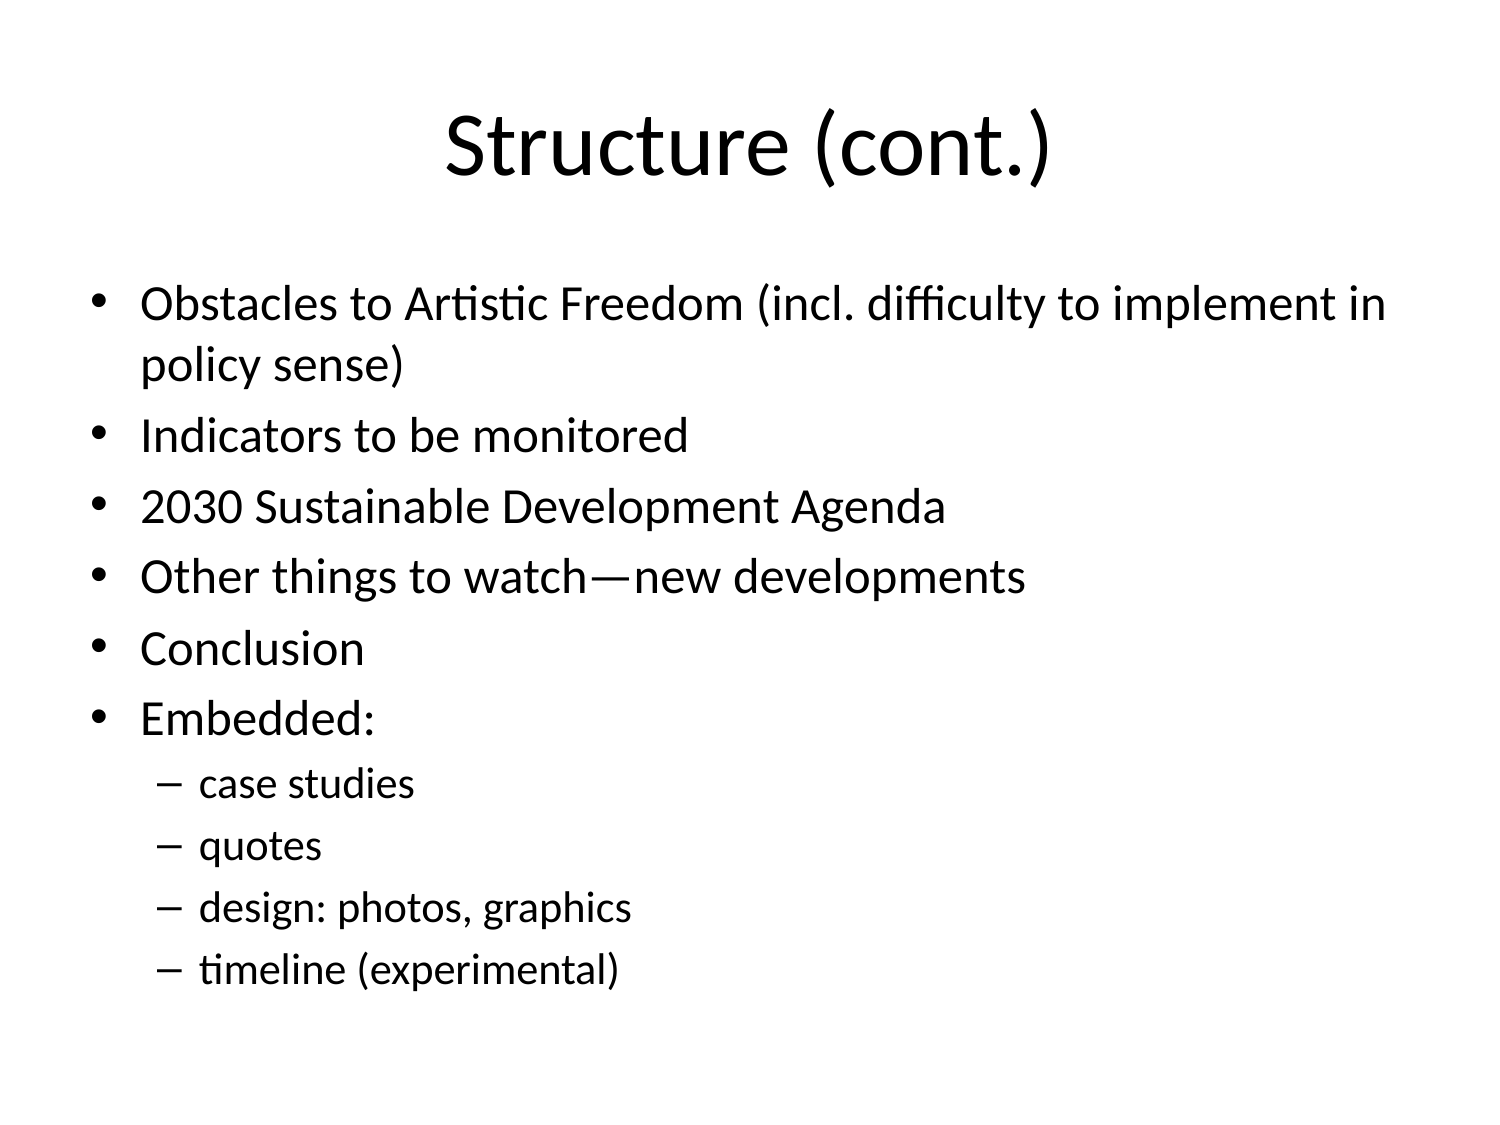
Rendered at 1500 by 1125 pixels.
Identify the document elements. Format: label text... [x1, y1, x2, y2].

list Obstacles to Artistic Freedom (incl. difficulty to implement in policy sense) Indicators to be monitored 2030 Sustainable Development Agenda Other things to watch—new developments Conclusion Embedded: case studies quotes design: photos, graphics timeline (experimental) [75, 262, 1425, 1005]
title Structure (cont.) [75, 45, 1425, 233]
